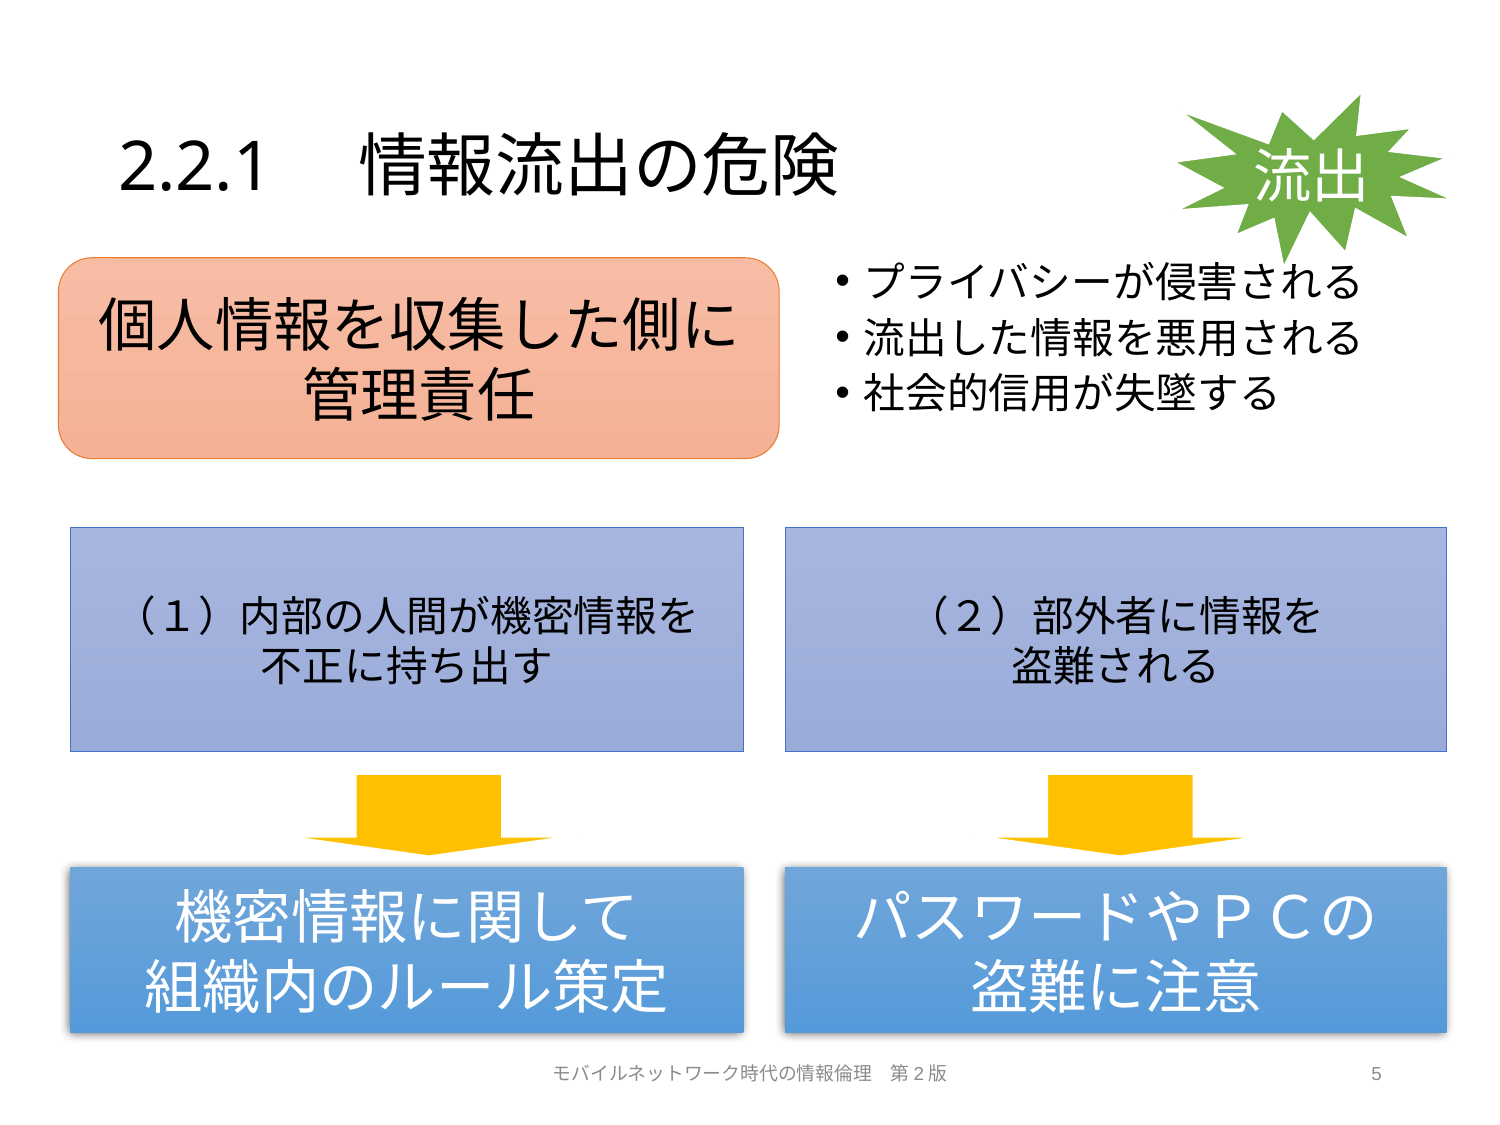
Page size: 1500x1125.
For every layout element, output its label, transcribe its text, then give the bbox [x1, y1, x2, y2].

text_box [972, 771, 1269, 859]
text_box パスワードやＰＣの 盗難に注意 [785, 867, 1447, 1033]
title 2.2.1 情報流出の危険 [103, 59, 1397, 278]
text_box [281, 771, 577, 859]
text_box （１）内部の人間が機密情報を 不正に持ち出す [70, 527, 744, 752]
text_box 機密情報に関して 組織内のルール策定 [70, 867, 744, 1033]
footer モバイルネットワーク時代の情報倫理 第2版 [496, 1042, 1004, 1103]
slide_number 5 [1059, 1044, 1397, 1103]
text_box （２）部外者に情報を 盗難される [785, 527, 1447, 752]
list プライバシーが侵害される 流出した情報を悪用される 社会的信用が失墜する [819, 257, 1400, 459]
text_box 流出 [1166, 85, 1457, 275]
text_box 個人情報を収集した側に 管理責任 [57, 257, 780, 460]
